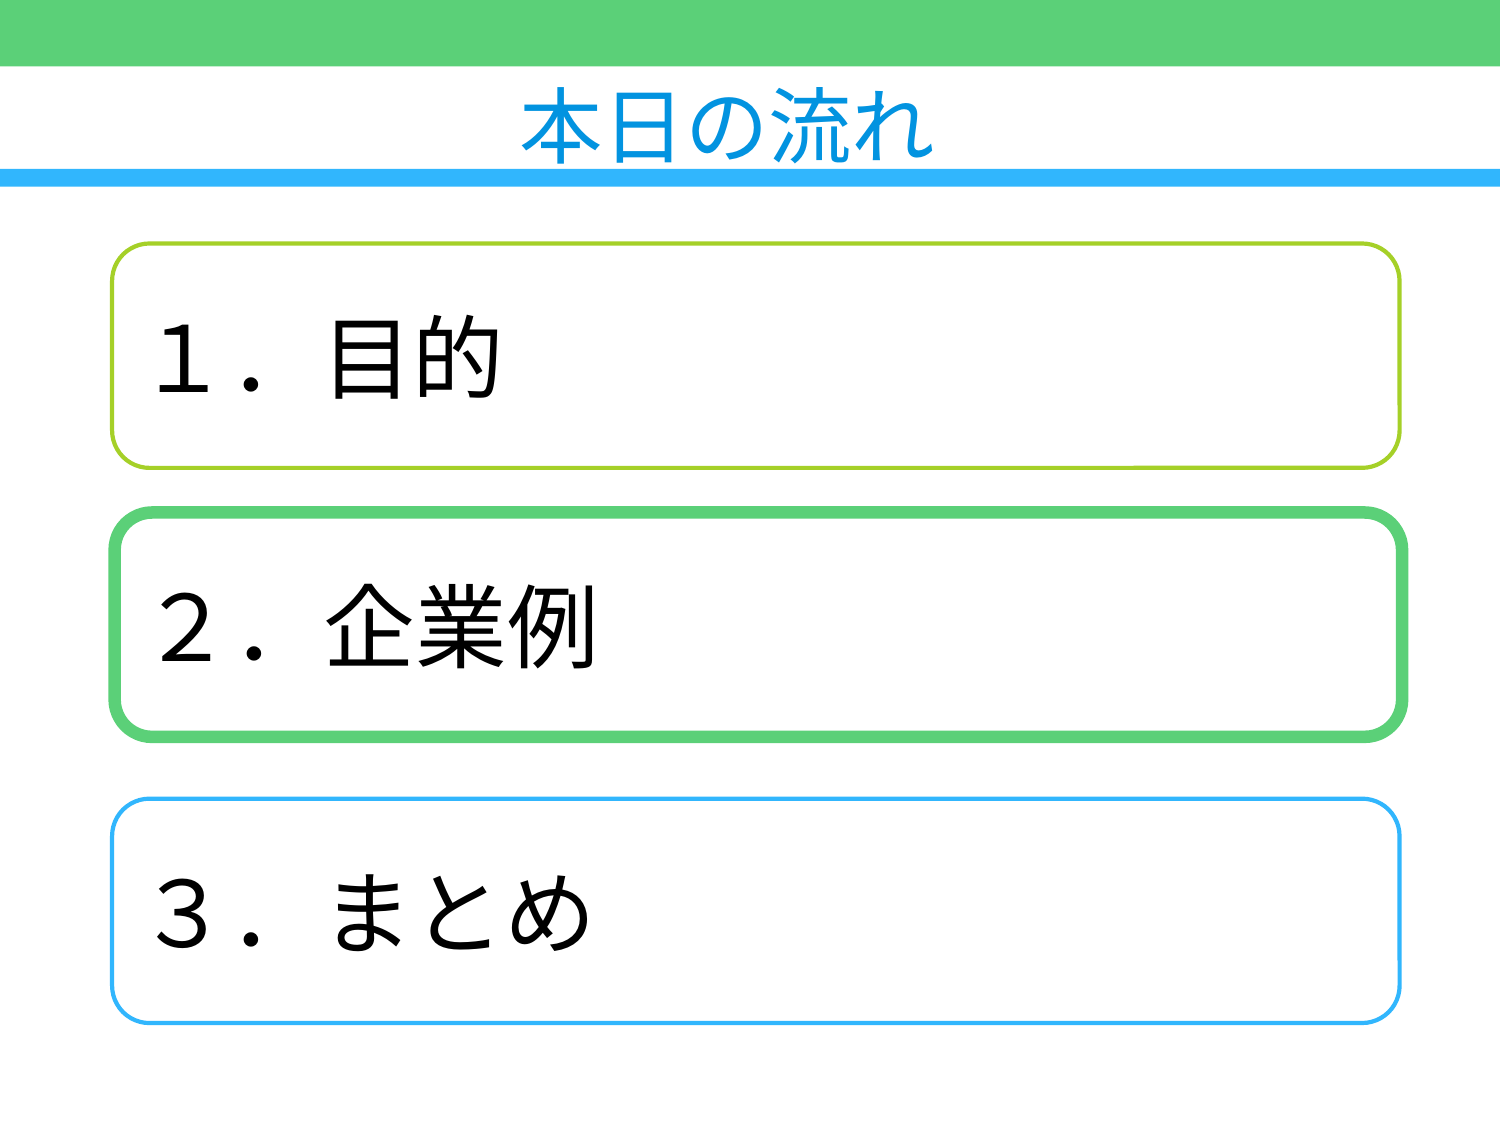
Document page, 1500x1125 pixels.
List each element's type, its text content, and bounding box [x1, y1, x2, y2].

text_box １．目的 [109, 241, 1402, 470]
text_box ３．まとめ [109, 796, 1402, 1026]
text_box [0, 167, 1500, 189]
text_box [0, 0, 1500, 68]
text_box ２．企業例 [112, 510, 1405, 739]
title 本日の流れ [64, 70, 1390, 167]
